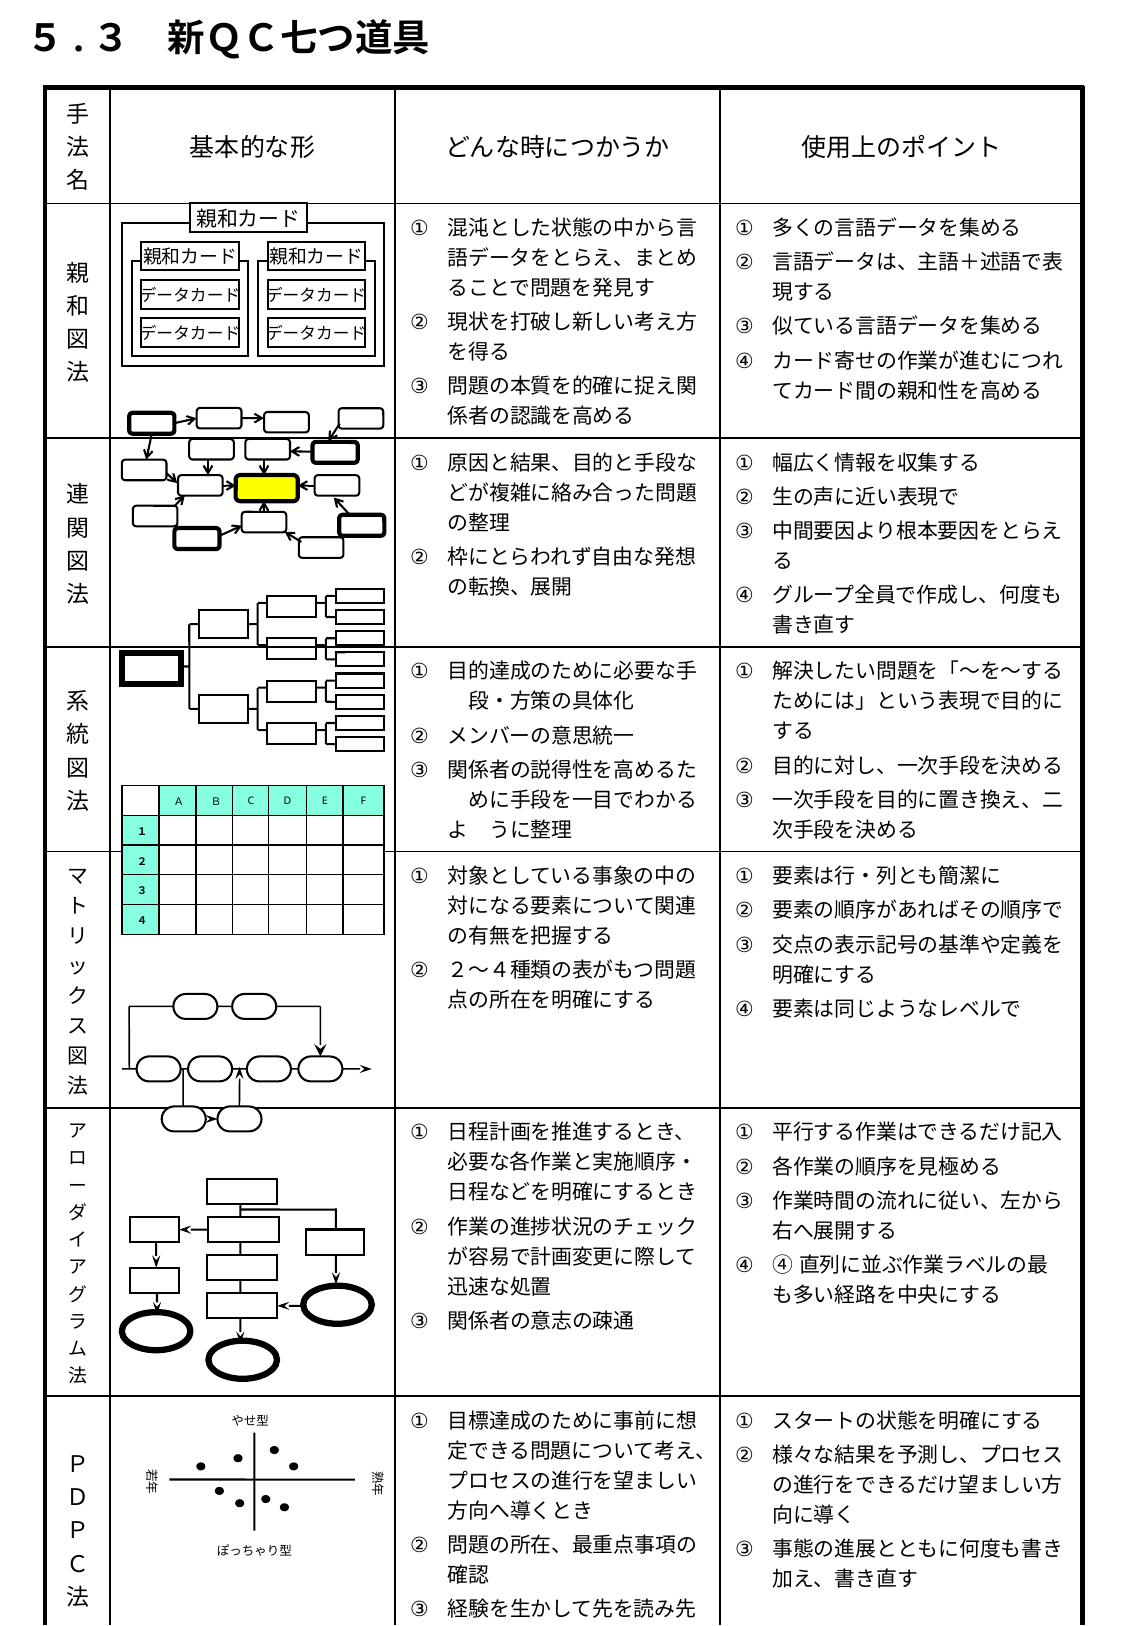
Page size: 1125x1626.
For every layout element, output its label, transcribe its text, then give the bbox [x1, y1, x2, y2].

table_cell [111, 1109, 394, 1395]
table_header 使用上のポイント [721, 90, 1080, 203]
table_header Ａ [160, 786, 195, 815]
table_cell 日程計画を推進するとき、必要な各作業と実施順序・日程などを明確にするとき 作業の進捗状況のチェックが容易で計画変更に際して迅速な処置 関係者の意志の疎通 [396, 1109, 719, 1395]
table_cell [111, 852, 394, 1107]
table_cell 解決したい問題を「～を～するためには」という表現で目的にする 目的に対し、一次手段を決める 一次手段を目的に置き換え、二次手段を決める [721, 648, 1080, 851]
table_cell [111, 1397, 394, 1625]
text_box ５.３ 新ＱＣ七つ道具 [11, 5, 622, 66]
table_cell [307, 875, 342, 904]
table_cell アローダイアグラム法 [47, 1109, 109, 1395]
table_cell ＰＤＰＣ法 [47, 1397, 109, 1625]
table_cell [233, 875, 268, 904]
table_header [123, 786, 158, 815]
table_header E [307, 786, 342, 815]
table_header 手法名 [47, 90, 109, 203]
table_cell 平行する作業はできるだけ記入 各作業の順序を見極める 作業時間の流れに従い、左から右へ展開する ④直列に並ぶ作業ラベルの最も多い経路を中央にする [721, 1109, 1080, 1395]
table_cell [344, 905, 383, 934]
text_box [121, 1178, 373, 1380]
table_cell [160, 875, 195, 904]
table_cell [233, 905, 268, 934]
table_cell [344, 875, 383, 904]
table_cell 原因と結果、目的と手段などが複雑に絡み合った問題の整理 枠にとらわれず自由な発想の転換、展開 [396, 439, 719, 646]
table_cell 親和図法 [47, 204, 109, 437]
table_cell 多くの言語データを集める 言語データは、主語＋述語で表現する 似ている言語データを集める カード寄せの作業が進むにつれてカード間の親和性を高める [721, 204, 1080, 437]
table_cell [307, 816, 342, 844]
table_cell 目的達成のために必要な手 段・方策の具体化 メンバーの意思統一 関係者の説得性を高めるた めに手段を一目でわかるよ うに整理 [396, 648, 719, 851]
table_cell マトリックス図法 [47, 852, 109, 1107]
table_cell [269, 816, 306, 844]
table_header F [344, 786, 383, 815]
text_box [121, 407, 385, 559]
table_cell [160, 816, 195, 844]
table_cell [269, 905, 306, 934]
table_cell 要素は行・列とも簡潔に 要素の順序があればその順序で 交点の表示記号の基準や定義を明確にする 要素は同じようなレベルで [721, 852, 1080, 1107]
table_cell ４ [123, 905, 158, 934]
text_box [121, 1404, 395, 1566]
table_cell 幅広く情報を収集する 生の声に近い表現で 中間要因より根本要因をとらえる グループ全員で作成し、何度も書き直す [721, 439, 1080, 646]
table_header D [269, 786, 306, 815]
table_cell 対象としている事象の中の対になる要素について関連の有無を把握する ２～４種類の表がもつ問題点の所在を明確にする [396, 852, 719, 1107]
table_cell ２ [123, 846, 158, 874]
table_cell [344, 816, 383, 844]
table_header Ｂ [197, 786, 232, 815]
table_cell １ [123, 816, 158, 844]
table_cell [307, 846, 342, 874]
table_cell [233, 846, 268, 874]
table_cell [111, 648, 394, 851]
table_cell [269, 846, 306, 874]
table_header C [233, 786, 268, 815]
table_cell [197, 905, 232, 934]
table_cell 連関図法 [47, 439, 109, 646]
table_cell 系統図法 [47, 648, 109, 851]
table_cell [160, 905, 195, 934]
table_cell [269, 875, 306, 904]
table_cell 目標達成のために事前に想定できる問題について考え、プロセスの進行を望ましい方向へ導くとき 問題の所在、最重点事項の 確認 経験を生かして先を読み先手をとる [396, 1397, 719, 1625]
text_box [121, 203, 385, 367]
table_cell 混沌とした状態の中から言語データをとらえ、まとめることで問題を発見す 現状を打破し新しい考え方を得る 問題の本質を的確に捉え関係者の認識を高める [396, 204, 719, 437]
table_cell [160, 846, 195, 874]
table_cell [111, 204, 394, 437]
table_cell ３ [123, 875, 158, 904]
table_cell [111, 439, 394, 646]
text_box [121, 993, 373, 1132]
table_cell スタートの状態を明確にする 様々な結果を予測し、プロセスの進行をできるだけ望ましい方向に導く 事態の進展とともに何度も書き加え、書き直す [721, 1397, 1080, 1625]
table_cell [197, 846, 232, 874]
table_cell [197, 875, 232, 904]
table_cell [307, 905, 342, 934]
table_header どんな時につかうか [396, 90, 719, 203]
table_cell [197, 816, 232, 844]
table_header 基本的な形 [111, 90, 394, 203]
table_cell [344, 846, 383, 874]
table_cell [233, 816, 268, 844]
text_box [121, 588, 385, 752]
